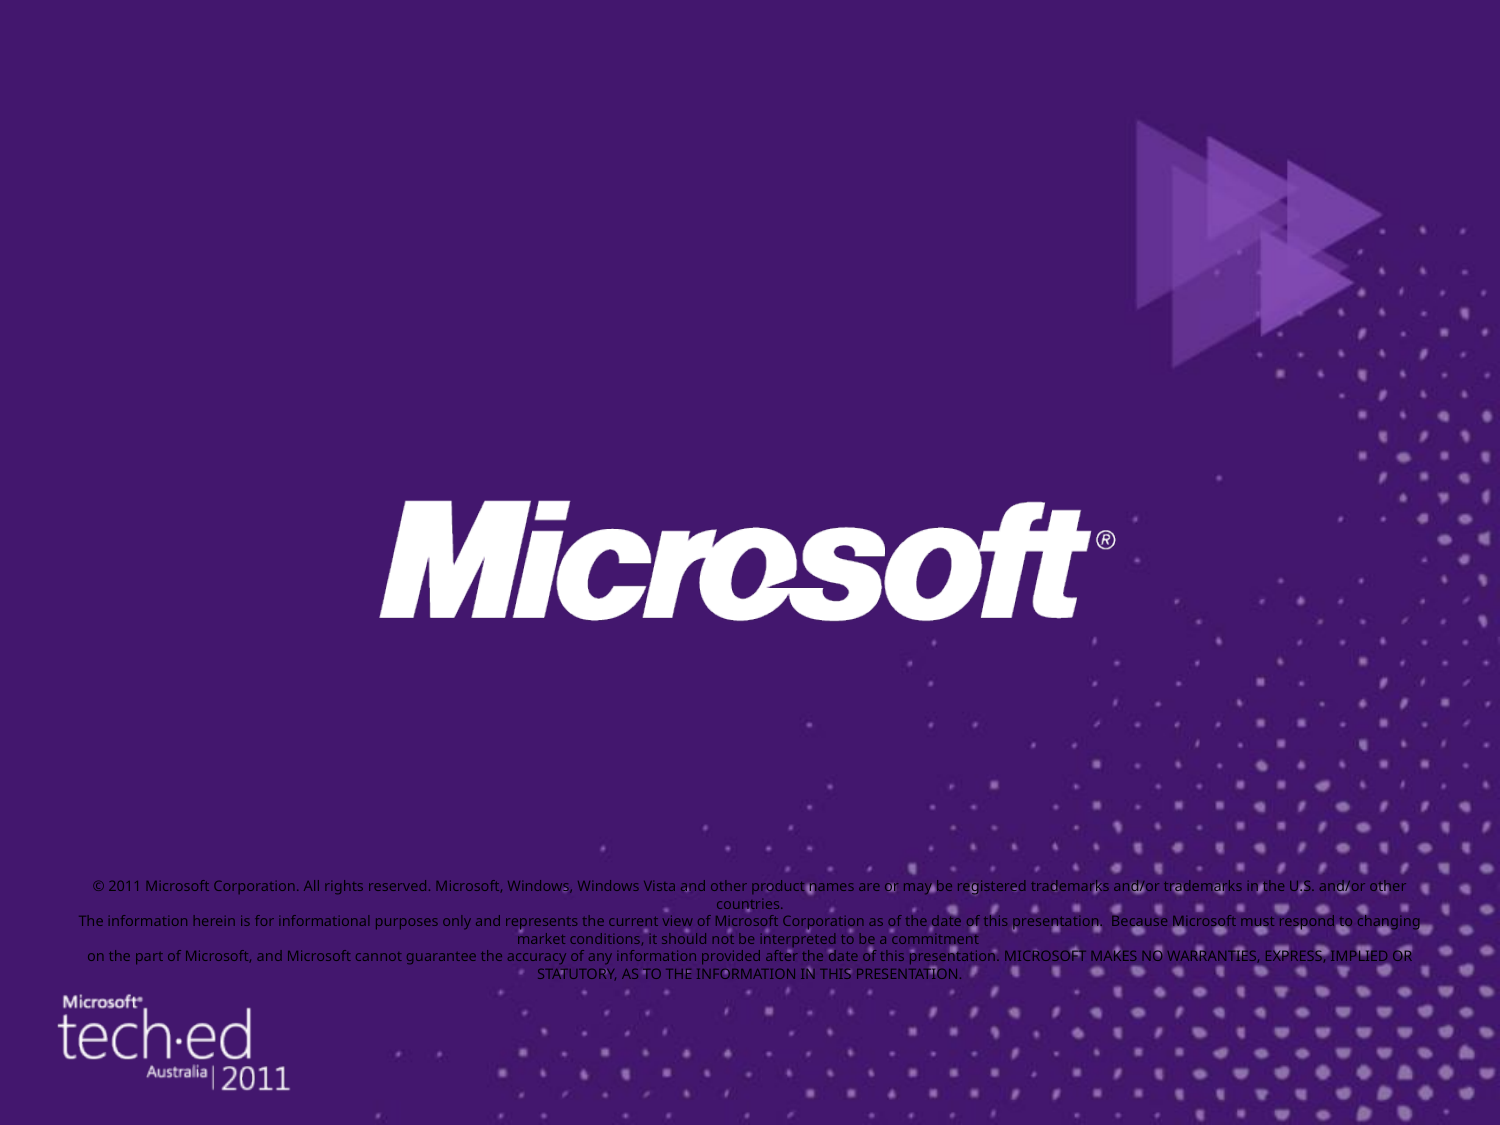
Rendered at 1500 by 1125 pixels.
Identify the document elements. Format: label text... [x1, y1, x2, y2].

picture [0, 0, 1500, 1125]
text_box © 2011 Microsoft Corporation. All rights reserved. Microsoft, Windows, Windows Vista and other product names are or may be registered trademarks and/or trademarks in the U.S. and/or other countries. The information herein is for informational purposes only and represents the current view of Microsoft Corporation as of the date of this presentation. Because Microsoft must respond to changing market conditions, it should not be interpreted to be a commitment on the part of Microsoft, and Microsoft cannot guarantee the accuracy of any information provided after the date of this presentation. MICROSOFT MAKES NO WARRANTIES, EXPRESS, IMPLIED OR STATUTORY, AS TO THE INFORMATION IN THIS PRESENTATION. [62, 869, 1438, 990]
